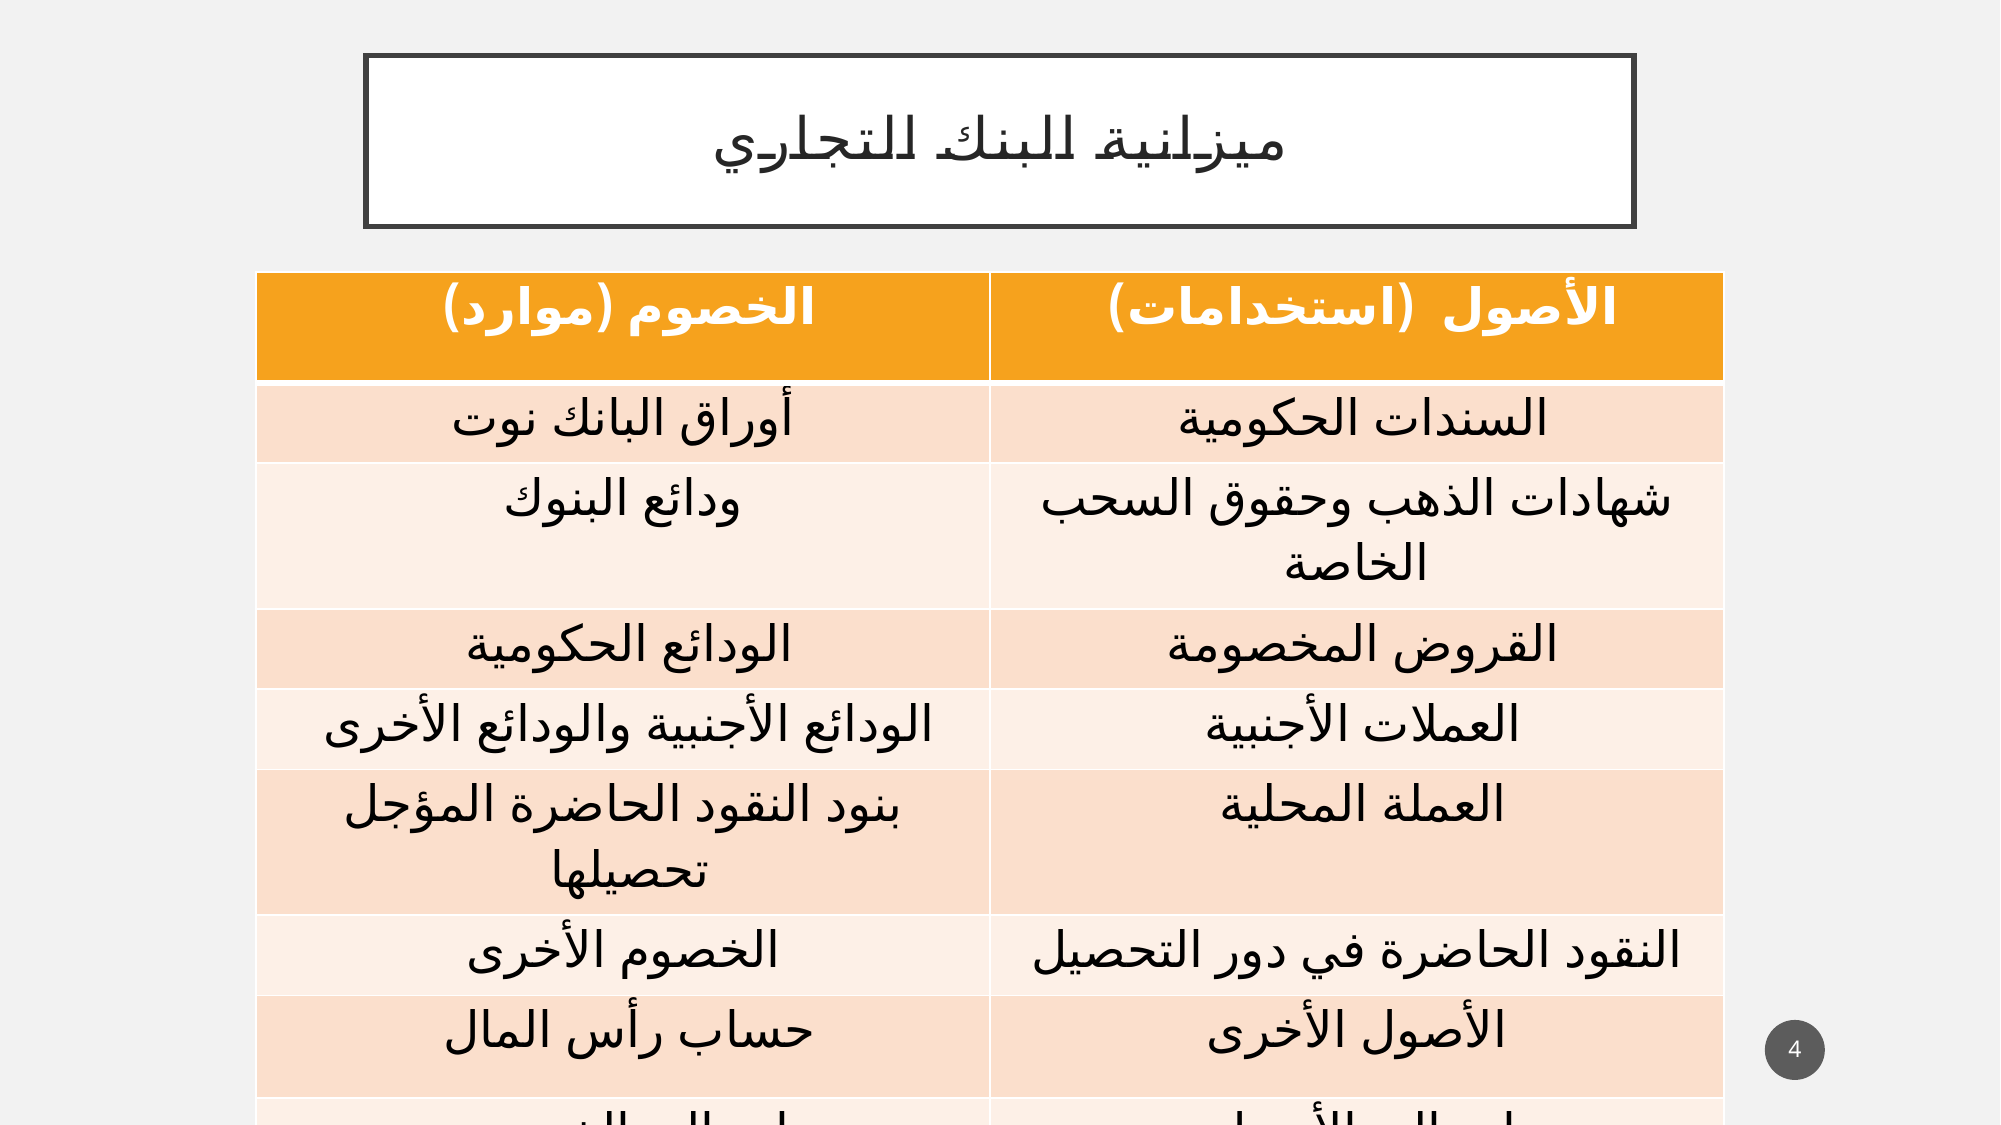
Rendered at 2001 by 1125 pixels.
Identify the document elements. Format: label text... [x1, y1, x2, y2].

table_cell إجمالي الخصوم [257, 1099, 989, 1125]
table_cell الودائع الأجنبية والودائع الأخرى [257, 690, 989, 769]
table_header الخصوم (موارد) [257, 273, 989, 380]
slide_number 4 [1764, 1019, 1825, 1080]
title ميزانية البنك التجاري [363, 53, 1637, 229]
table_cell السندات الحكومية [991, 386, 1723, 462]
table_cell الأصول الأخرى [991, 996, 1723, 1097]
table_cell العملات الأجنبية [991, 690, 1723, 769]
table_cell الودائع الحكومية [257, 610, 989, 688]
table_cell بنود النقود الحاضرة المؤجل تحصيلها [257, 770, 989, 914]
table_cell حساب رأس المال [257, 996, 989, 1097]
table_cell شهادات الذهب وحقوق السحب الخاصة [991, 464, 1723, 608]
table_cell الخصوم الأخرى [257, 916, 989, 995]
table_cell القروض المخصومة [991, 610, 1723, 688]
table_header الأصول (استخدامات) [991, 273, 1723, 380]
table_cell أوراق البانك نوت [257, 386, 989, 462]
table_cell النقود الحاضرة في دور التحصيل [991, 916, 1723, 995]
table_cell ودائع البنوك [257, 464, 989, 608]
table_cell إجمالي الأصول [991, 1099, 1723, 1125]
table_cell العملة المحلية [991, 770, 1723, 914]
